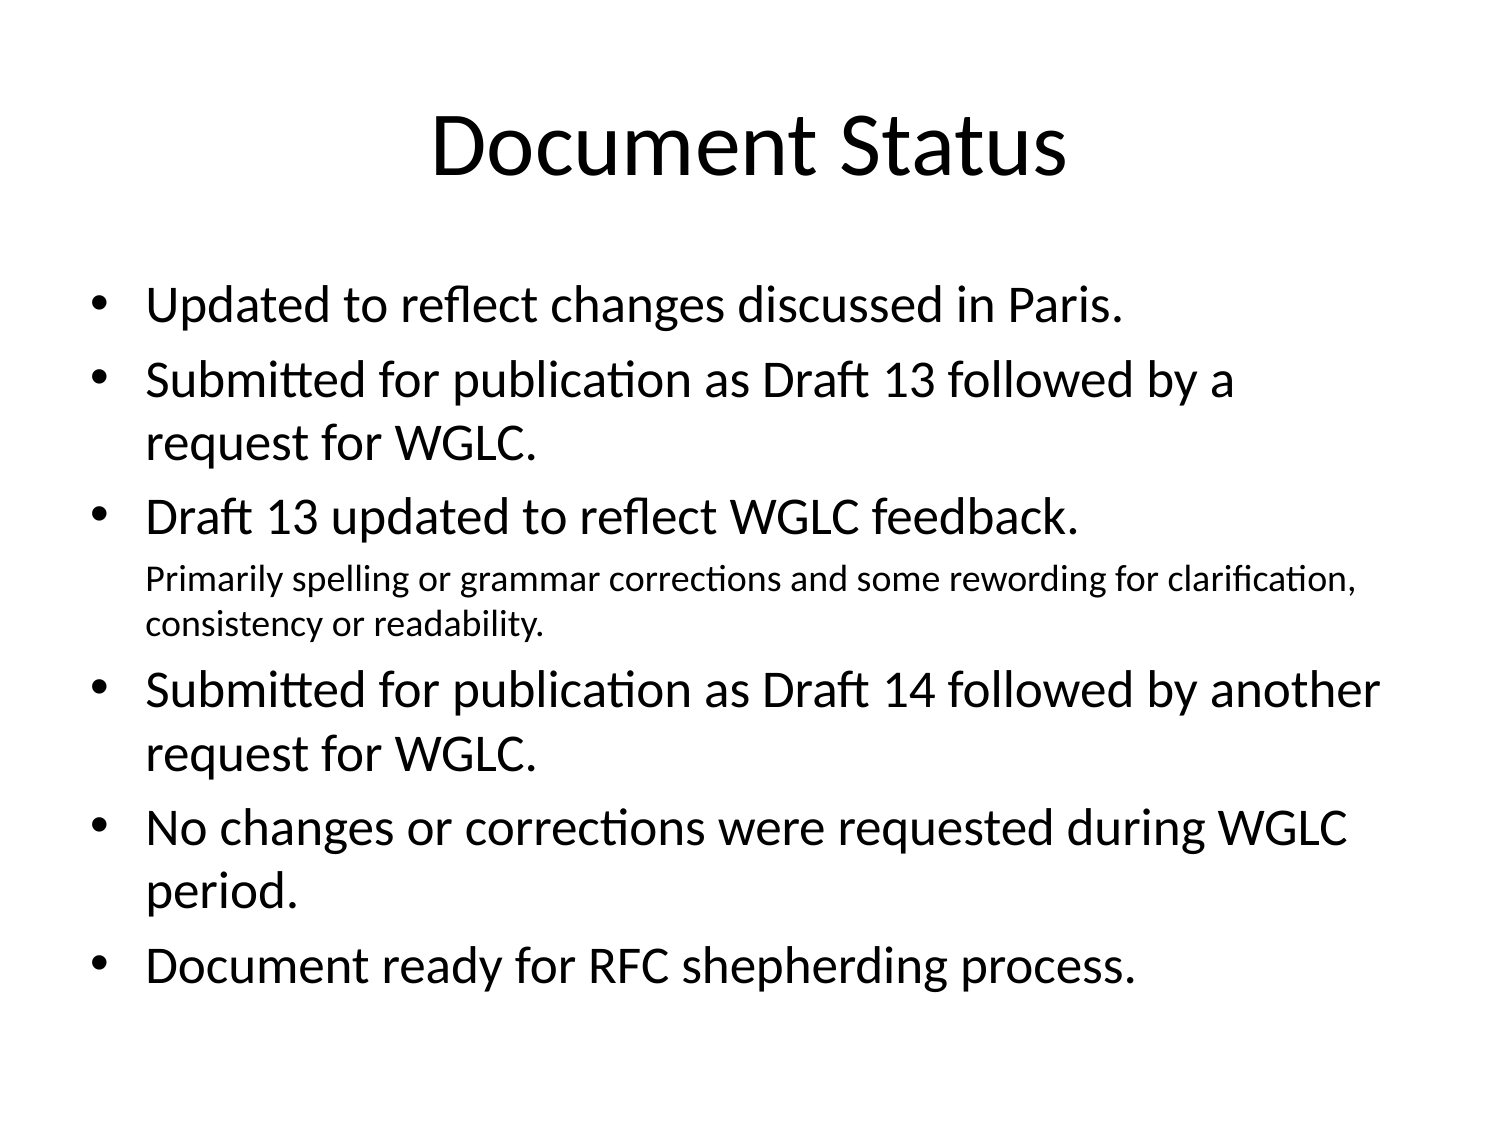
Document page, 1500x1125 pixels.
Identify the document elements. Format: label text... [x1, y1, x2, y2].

list Updated to reflect changes discussed in Paris. Submitted for publication as Draft 13 followed by a request for WGLC. Draft 13 updated to reflect WGLC feedback. Primarily spelling or grammar corrections and some rewording for clarification, consistency or readability. Submitted for publication as Draft 14 followed by another request for WGLC. No changes or corrections were requested during WGLC period. Document ready for RFC shepherding process. [75, 262, 1425, 1005]
title Document Status [75, 45, 1425, 233]
